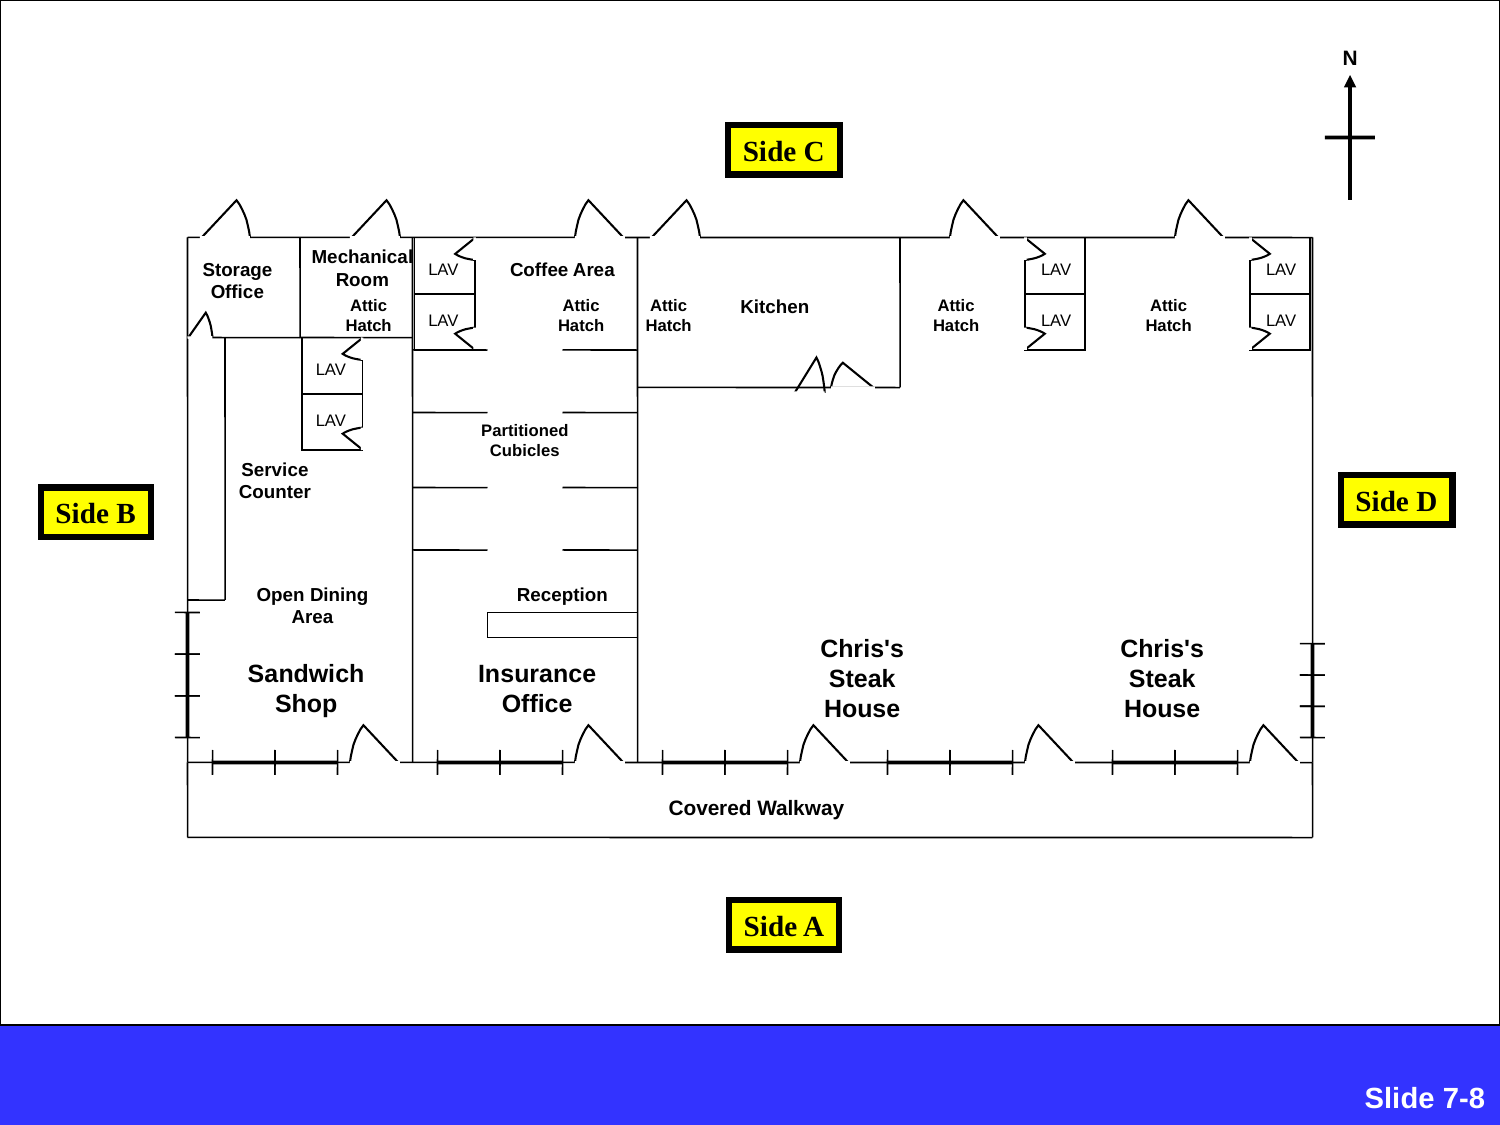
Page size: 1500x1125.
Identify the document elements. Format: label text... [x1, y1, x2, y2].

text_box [356, 193, 394, 244]
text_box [726, 749, 788, 776]
text_box Side A [728, 899, 840, 950]
text_box Covered Walkway [637, 787, 875, 828]
text_box Chris's Steak House [1074, 624, 1250, 730]
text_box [787, 362, 876, 388]
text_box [437, 749, 501, 776]
text_box [487, 613, 638, 638]
text_box Side C [728, 124, 840, 175]
text_box Chris's Steak House [774, 624, 950, 730]
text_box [1296, 679, 1329, 704]
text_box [581, 193, 619, 244]
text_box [1296, 711, 1329, 735]
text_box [187, 312, 213, 338]
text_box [276, 749, 338, 776]
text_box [212, 749, 276, 776]
text_box Storage Office [162, 249, 313, 310]
text_box Sandwich Shop [224, 649, 388, 725]
text_box Side D [1340, 474, 1453, 525]
text_box [637, 349, 938, 425]
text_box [501, 749, 563, 776]
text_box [1296, 646, 1329, 673]
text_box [581, 718, 619, 769]
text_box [299, 337, 363, 451]
slide_number Slide 7-293 [1149, 1071, 1500, 1125]
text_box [206, 193, 244, 244]
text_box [1256, 718, 1294, 769]
text_box Attic Hatch [912, 287, 1000, 343]
text_box Side B [40, 487, 151, 538]
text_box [1024, 237, 1088, 351]
text_box Attic Hatch [1124, 287, 1213, 343]
text_box Coffee Area [487, 249, 638, 288]
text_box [1112, 749, 1238, 776]
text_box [662, 749, 726, 776]
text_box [806, 718, 844, 769]
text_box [174, 612, 201, 738]
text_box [656, 193, 694, 244]
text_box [356, 718, 394, 769]
text_box [1343, 78, 1357, 137]
text_box Attic Hatch [324, 287, 407, 343]
text_box Service Counter [199, 449, 350, 510]
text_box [1249, 237, 1313, 351]
text_box Mechanical Room [287, 237, 410, 298]
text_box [412, 237, 476, 351]
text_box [887, 749, 951, 776]
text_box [956, 193, 994, 244]
text_box [0, 0, 1500, 1025]
text_box Open Dining Area [237, 574, 388, 635]
text_box N [1312, 37, 1388, 78]
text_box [1181, 193, 1219, 244]
text_box Insurance Office [462, 649, 613, 725]
text_box Reception [487, 575, 638, 613]
text_box Attic Hatch [625, 287, 713, 343]
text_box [951, 749, 1013, 776]
text_box Attic Hatch [537, 287, 625, 343]
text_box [1031, 718, 1069, 769]
text_box Kitchen [713, 287, 850, 325]
text_box Partitioned Cubicles [449, 412, 600, 468]
